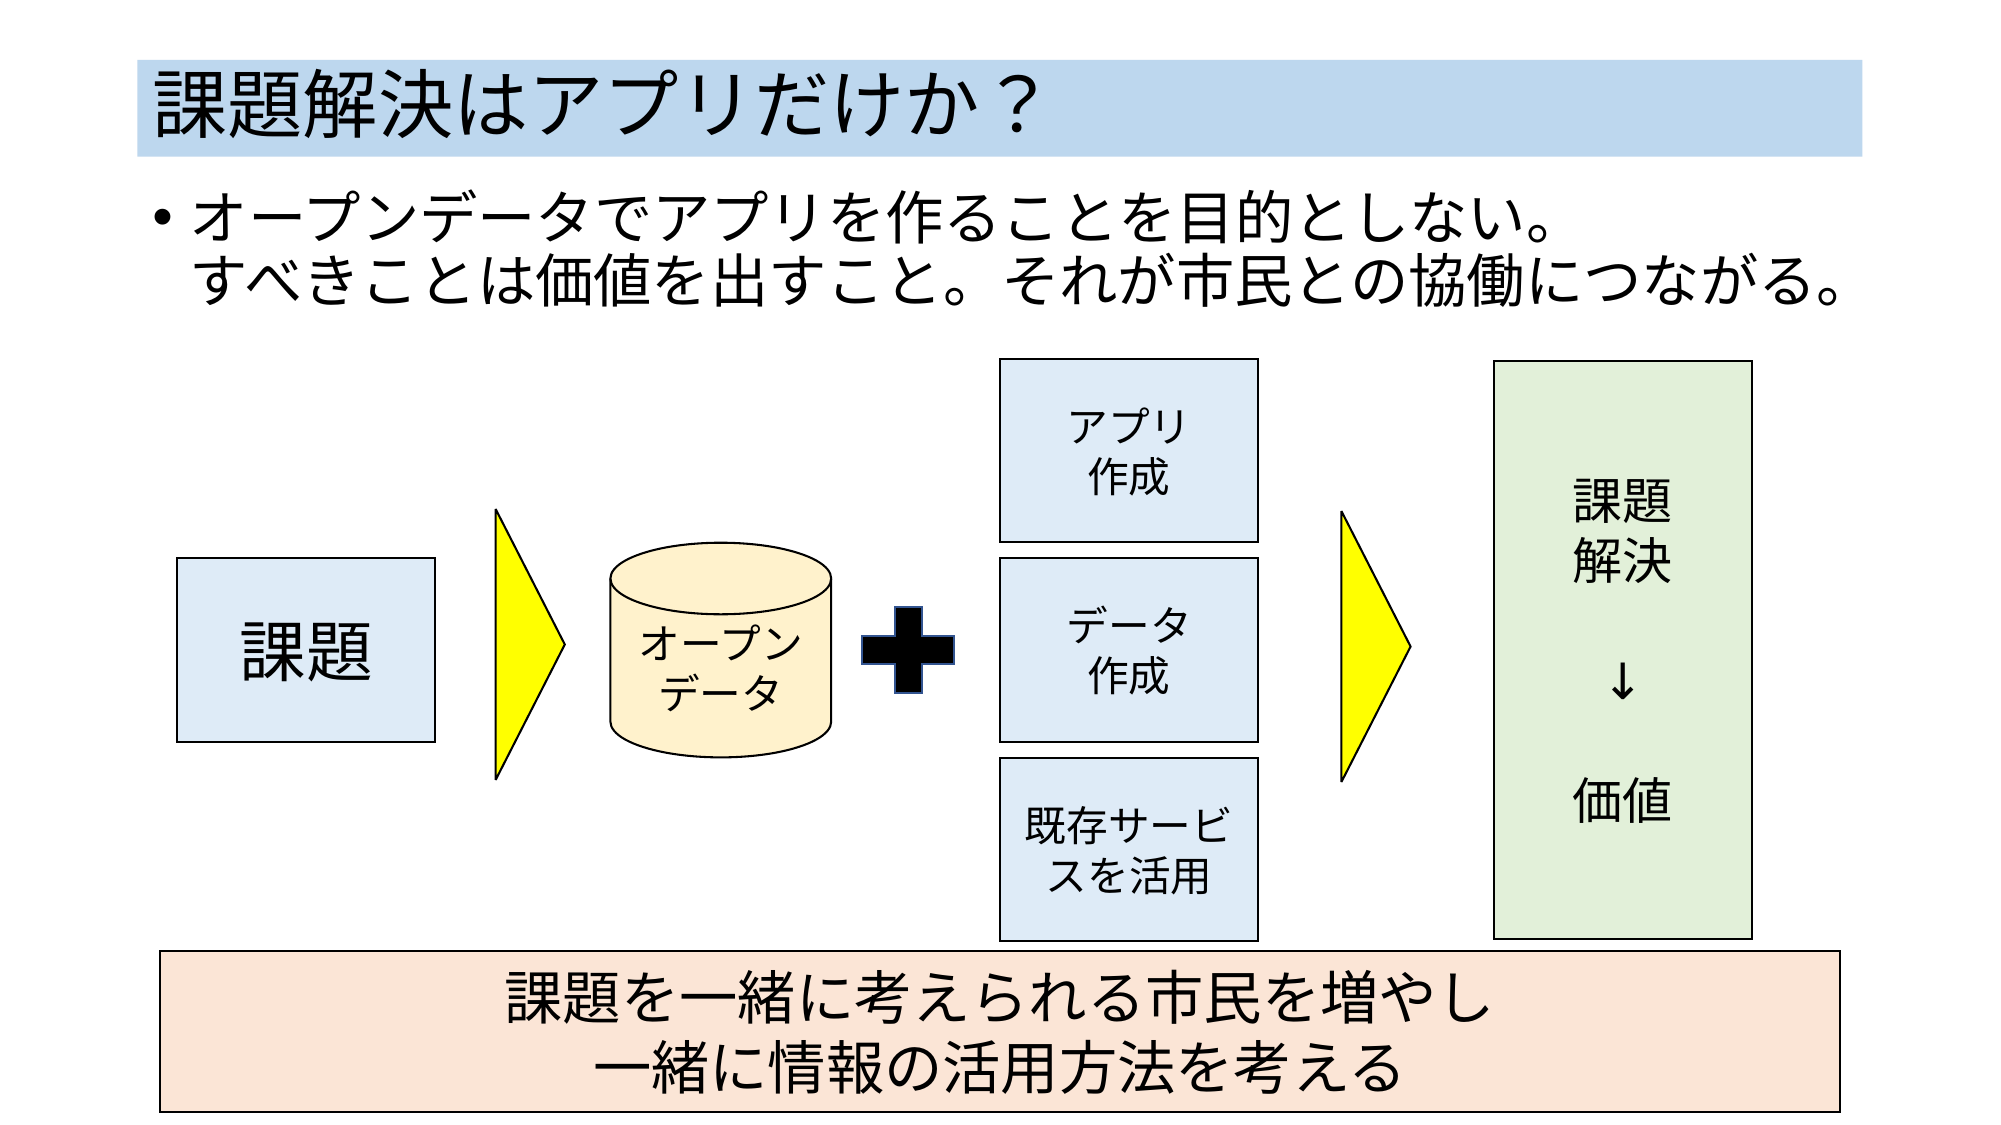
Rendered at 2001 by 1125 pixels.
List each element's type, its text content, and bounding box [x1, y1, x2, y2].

text_box アプリ 作成 [999, 358, 1259, 543]
text_box 課題 解決 ↓ 価値 [1493, 360, 1753, 940]
text_box 課題を一緒に考えられる市民を増やし 一緒に情報の活用方法を考える [159, 950, 1841, 1113]
text_box データ 作成 [999, 557, 1259, 743]
text_box オープン データ [609, 541, 833, 759]
text_box [1340, 510, 1412, 783]
text_box 既存サービスを活用 [999, 757, 1259, 942]
text_box [861, 606, 955, 694]
text_box [494, 508, 566, 781]
title 課題解決はアプリだけか？ [137, 59, 1863, 157]
text_box 課題 [176, 557, 436, 743]
list オープンデータでアプリを作ることを目的としない。 すべきことは価値を出すこと。それが市民との協働につながる。 [137, 181, 1863, 1014]
